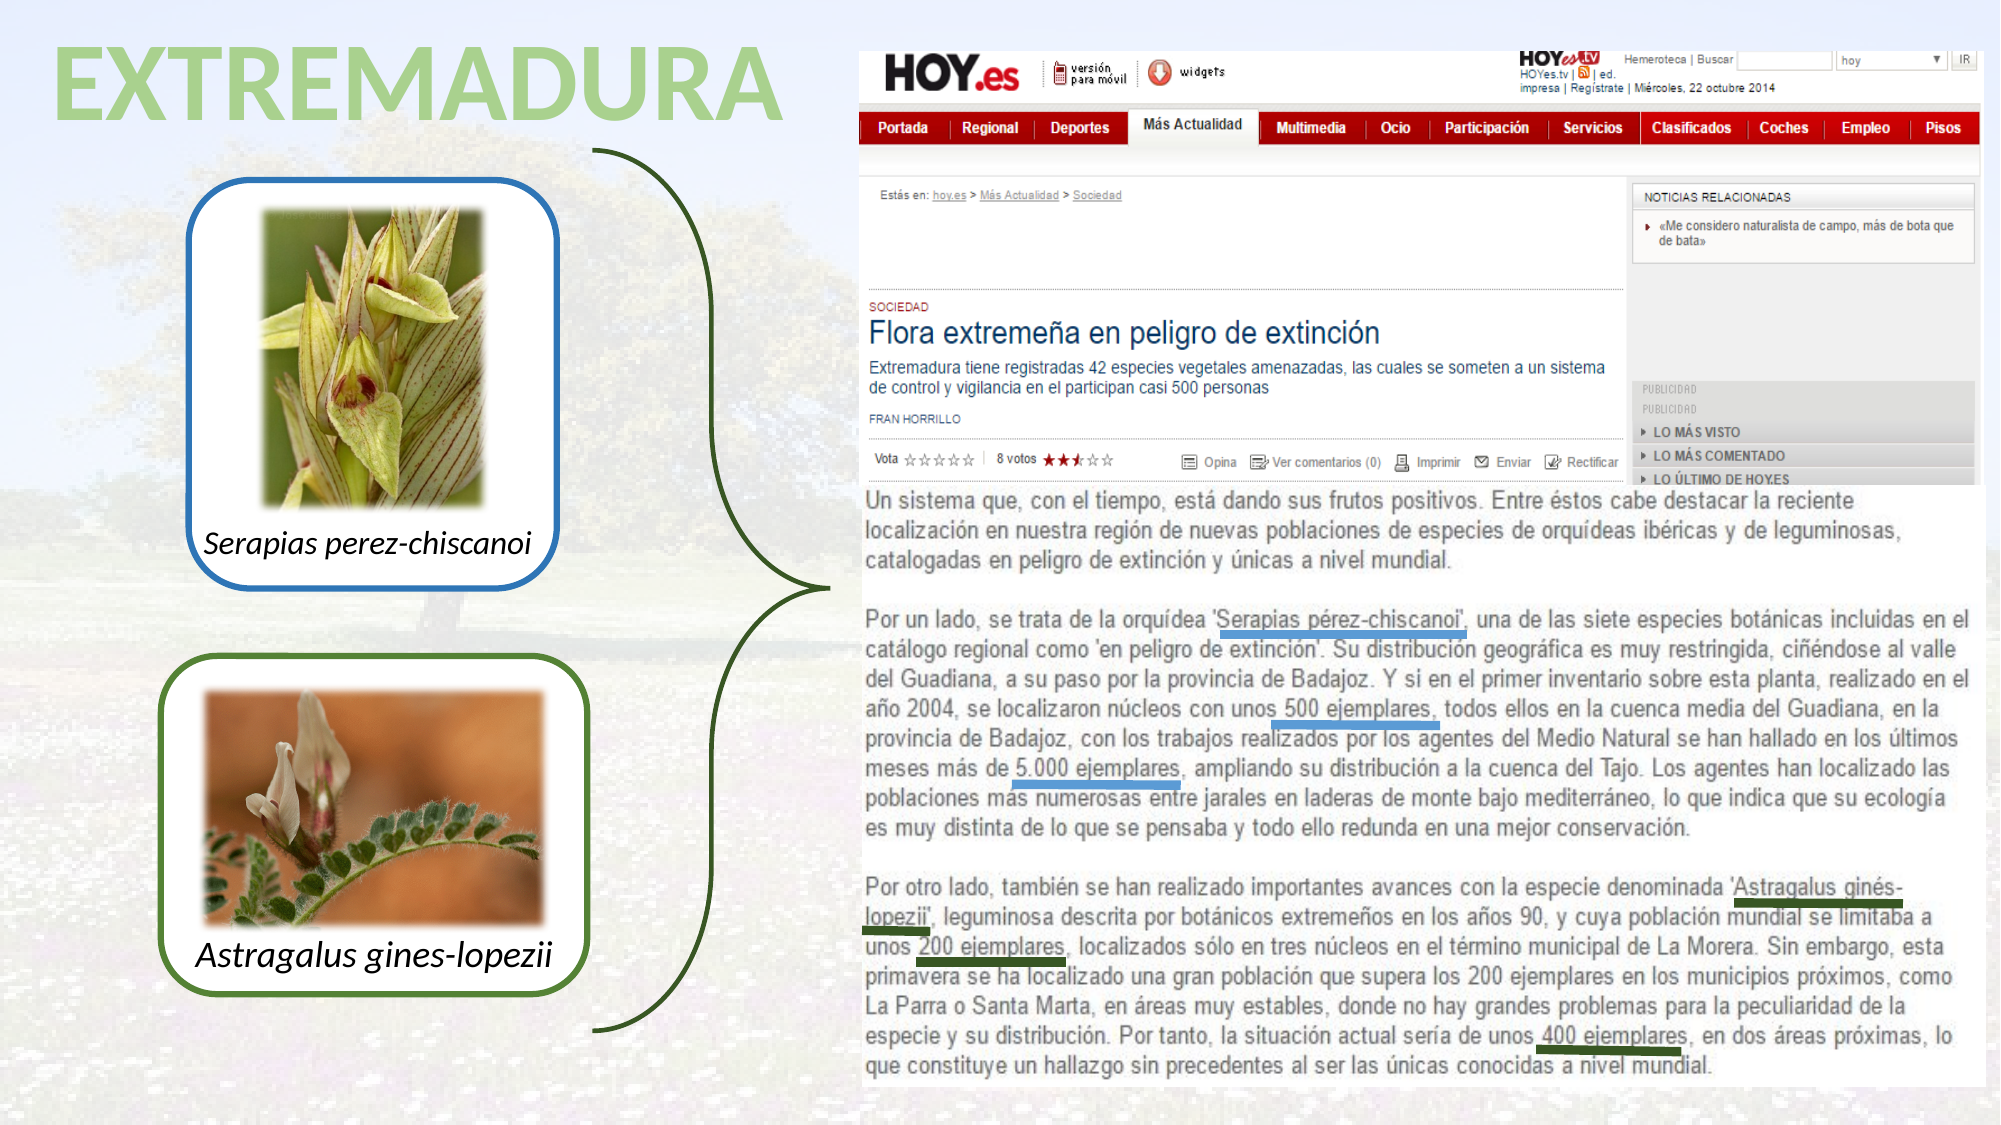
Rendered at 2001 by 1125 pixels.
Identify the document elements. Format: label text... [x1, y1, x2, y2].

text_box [151, 655, 597, 995]
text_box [188, 180, 557, 589]
text_box [592, 149, 831, 1032]
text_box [859, 51, 1986, 1087]
text_box EXTREMADURA [0, 0, 810, 150]
